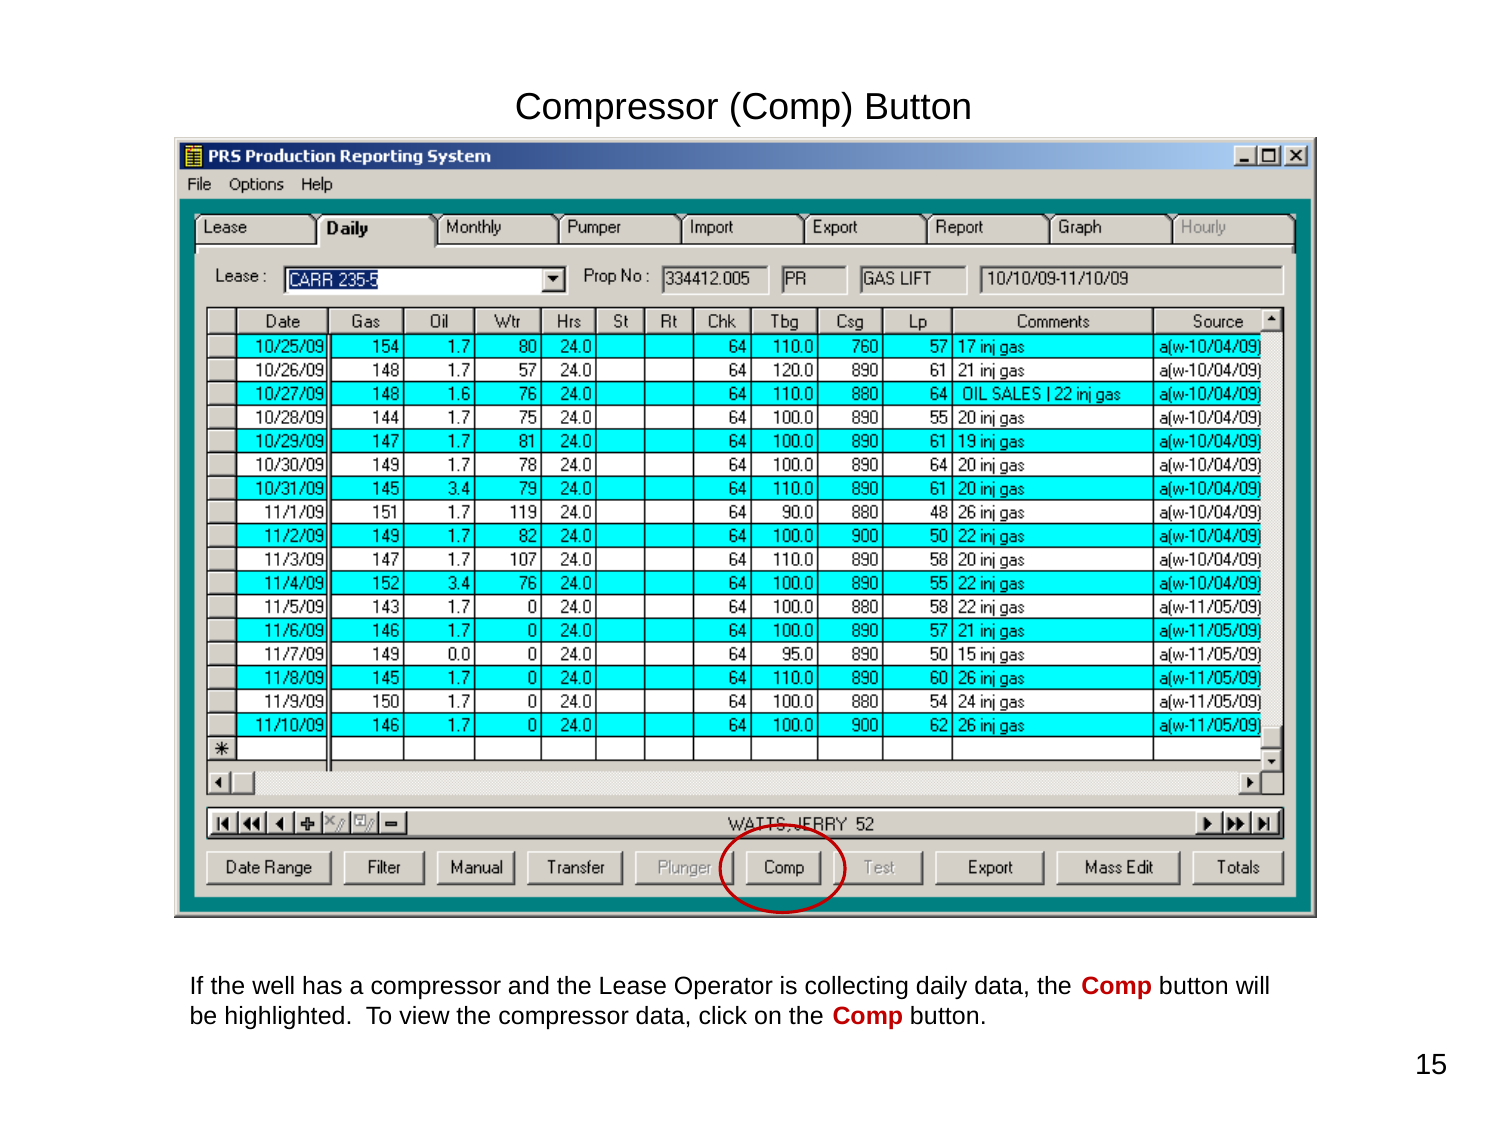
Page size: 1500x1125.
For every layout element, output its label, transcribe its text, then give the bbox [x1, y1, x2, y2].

slide_number 15 [1374, 1037, 1463, 1089]
picture [174, 137, 1317, 918]
text_box If the well has a compressor and the Lease Operator is collecting daily data, the Comp button will be highlighted. To view the compressor data, click on the Comp button. [174, 962, 1313, 1038]
text_box Compressor (Comp) Button [500, 74, 1000, 135]
